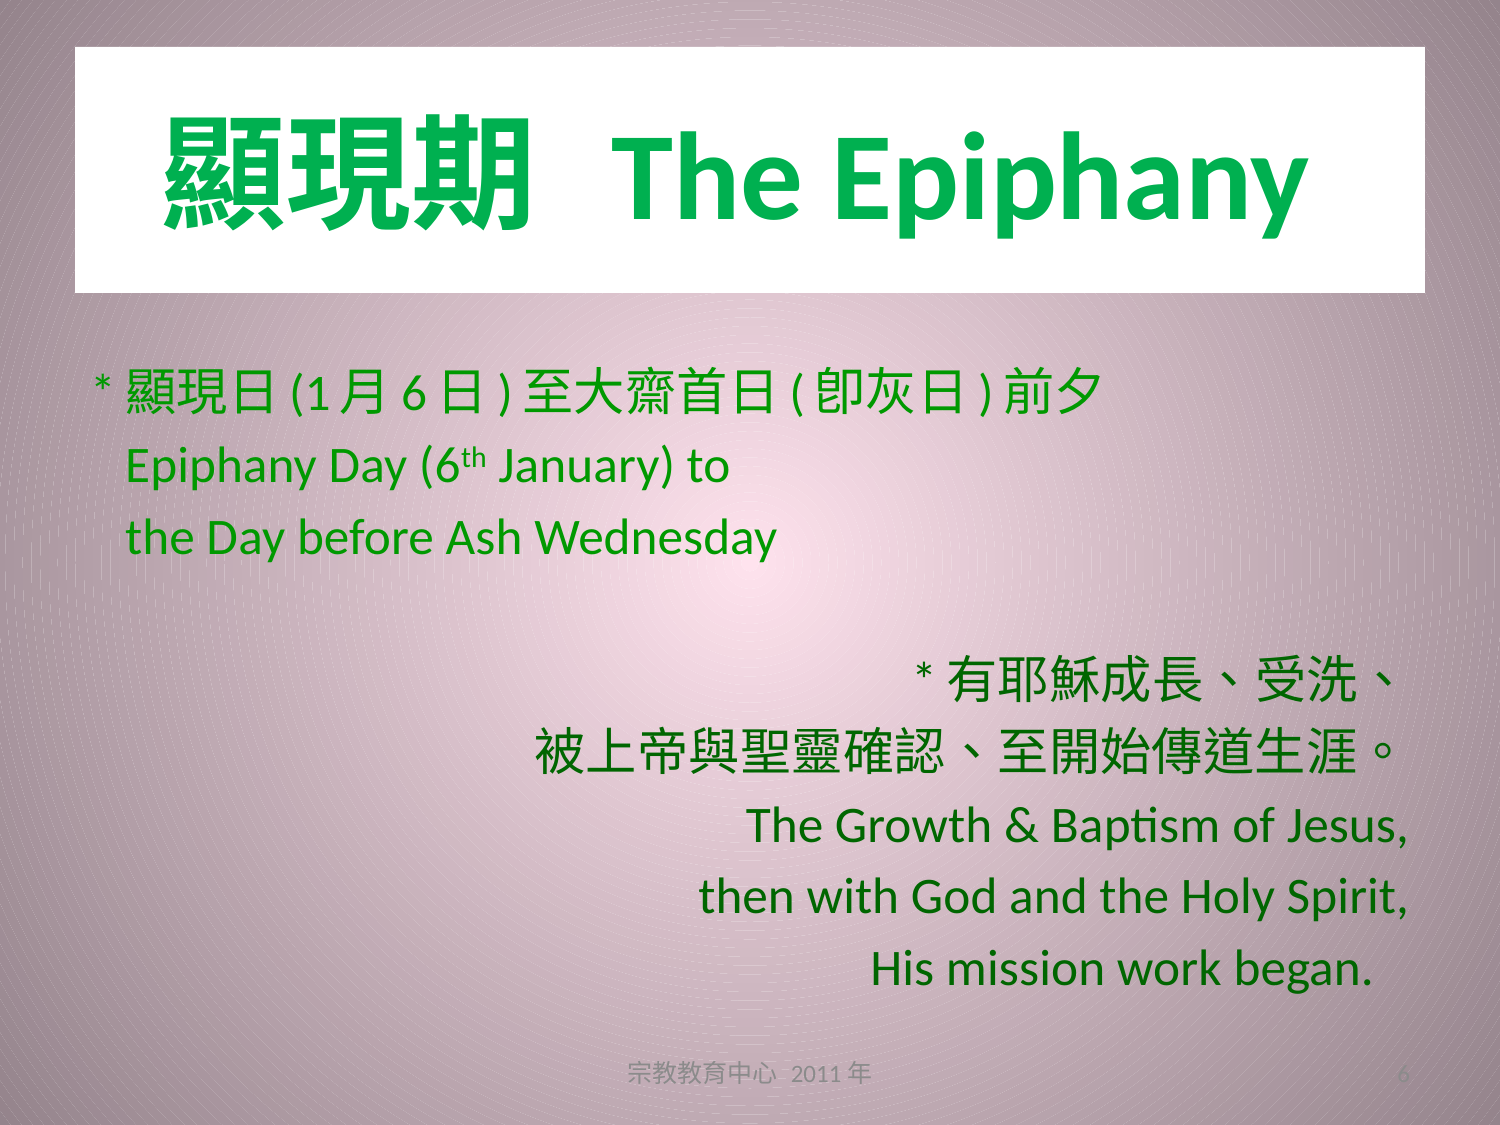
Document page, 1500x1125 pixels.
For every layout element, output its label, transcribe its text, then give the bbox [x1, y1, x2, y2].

list *顯現日(1月6日)至大齋首日(卽灰日)前夕 Epiphany Day (6th January) to the Day before Ash Wednesday *有耶穌成長、受洗、 被上帝與聖靈確認、至開始傳道生涯。 The Growth & Baptism of Jesus, then with God and the Holy Spirit, His mission work began. [74, 351, 1426, 1006]
slide_number 6 [1074, 1042, 1425, 1103]
footer 宗教教育中心 2011年 [512, 1042, 988, 1103]
title 顯現期 The Epiphany [74, 46, 1426, 294]
